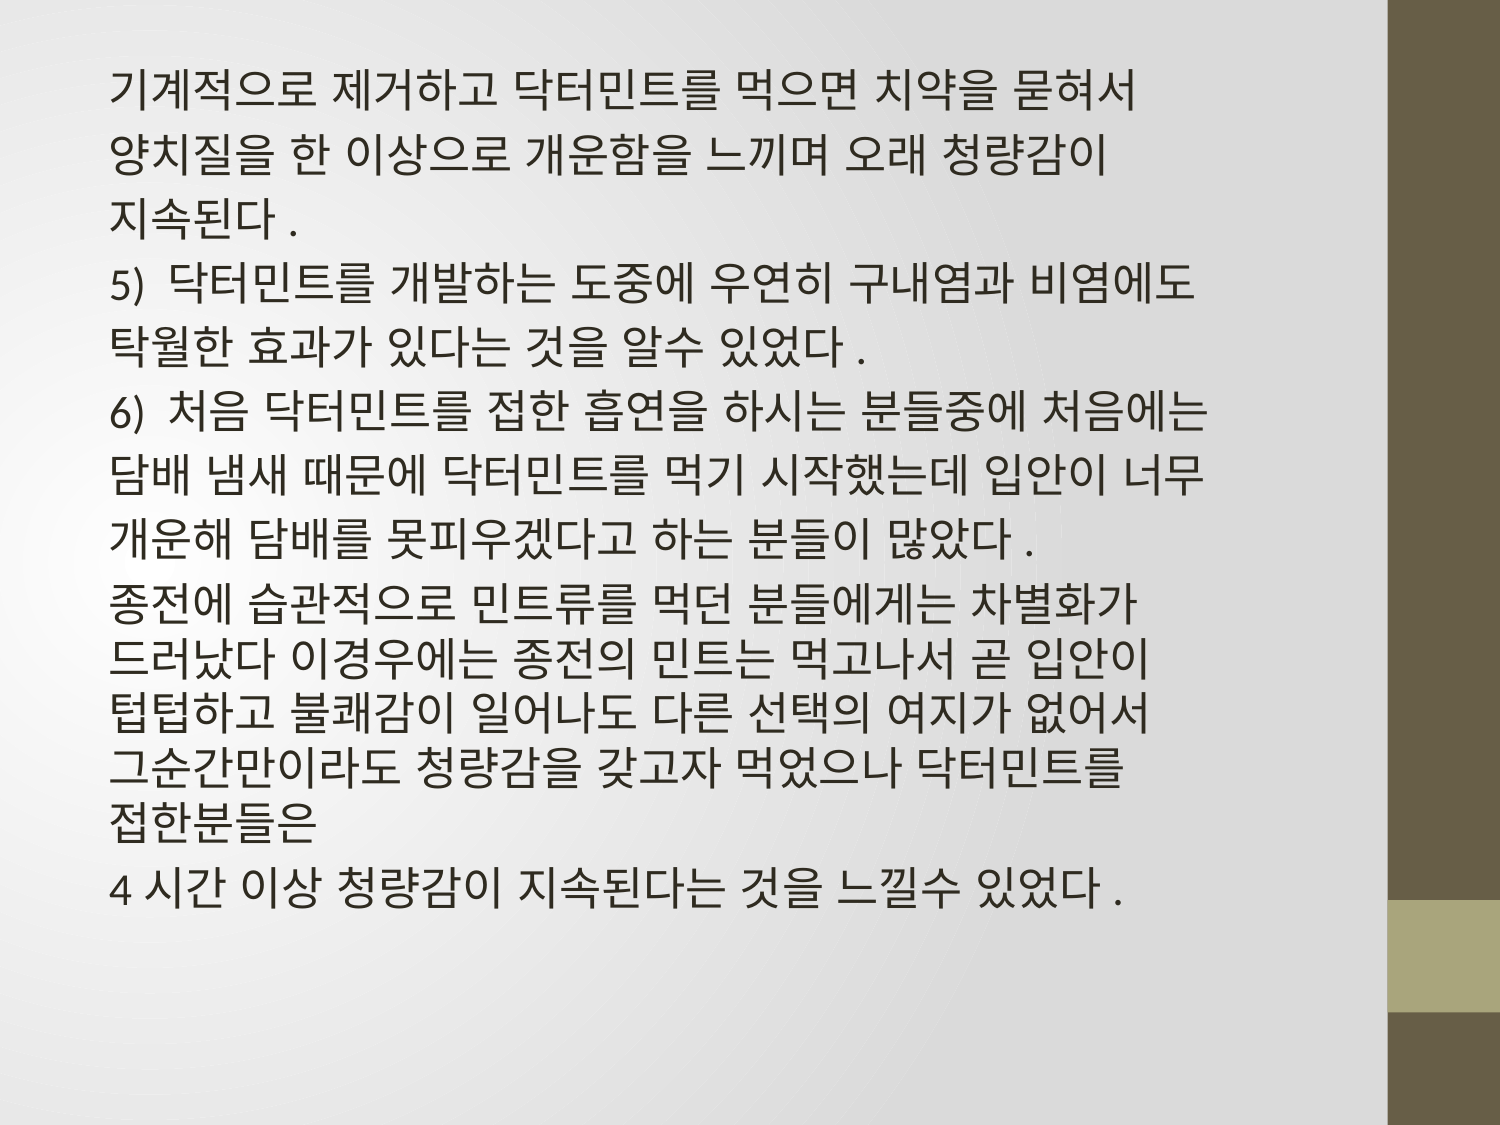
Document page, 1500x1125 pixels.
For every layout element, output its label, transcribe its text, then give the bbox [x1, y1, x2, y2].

list 기계적으로 제거하고 닥터민트를 먹으면 치약을 묻혀서 양치질을 한 이상으로 개운함을 느끼며 오래 청량감이 지속된다. 5) 닥터민트를 개발하는 도중에 우연히 구내염과 비염에도 탁월한 효과가 있다는 것을 알수 있었다. 6) 처음 닥터민트를 접한 흡연을 하시는 분들중에 처음에는 담배 냄새 때문에 닥터민트를 먹기 시작했는데 입안이 너무 개운해 담배를 못피우겠다고 하는 분들이 많았다. 종전에 습관적으로 민트류를 먹던 분들에게는 차별화가 드러났다 이경우에는 종전의 민트는 먹고나서 곧 입안이 텁텁하고 불쾌감이 일어나도 다른 선택의 여지가 없어서 그순간만이라도 청량감을 갖고자 먹었으나 닥터민트를 접한분들은 4시간 이상 청량감이 지속된다는 것을 느낄수 있었다. [75, 54, 1325, 1050]
